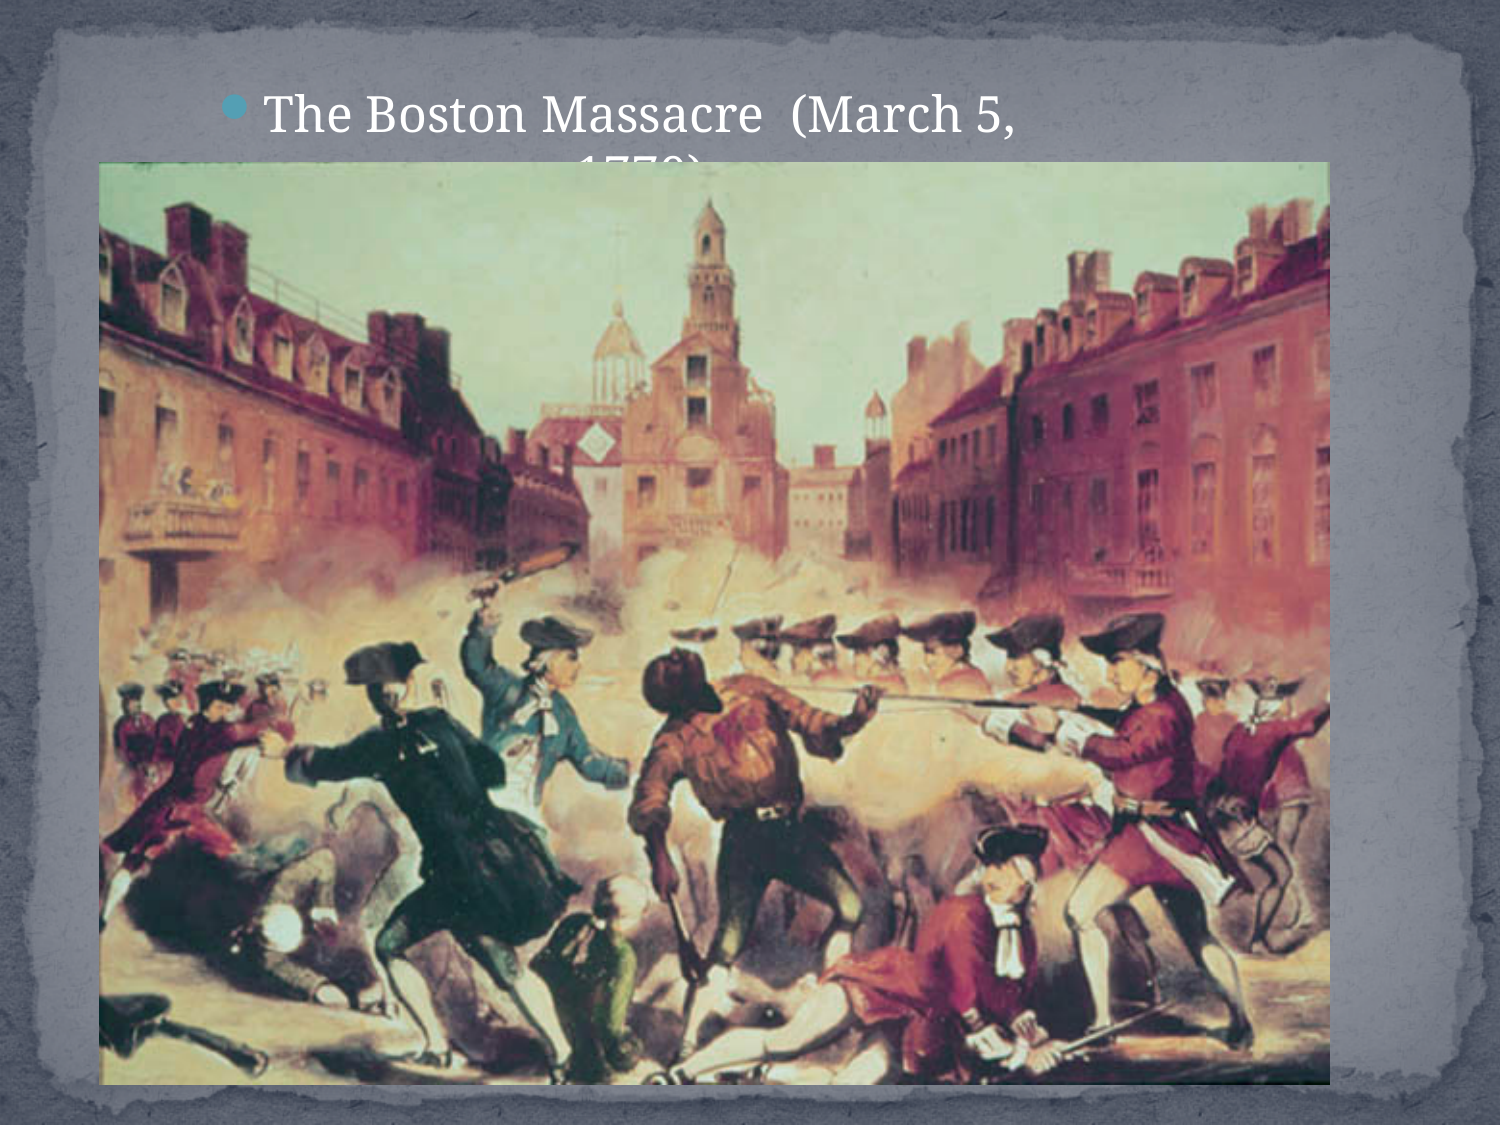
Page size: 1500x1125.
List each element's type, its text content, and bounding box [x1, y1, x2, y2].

picture [99, 162, 1330, 1085]
list The Boston Massacre (March 5, 1770) [75, 75, 1100, 1013]
